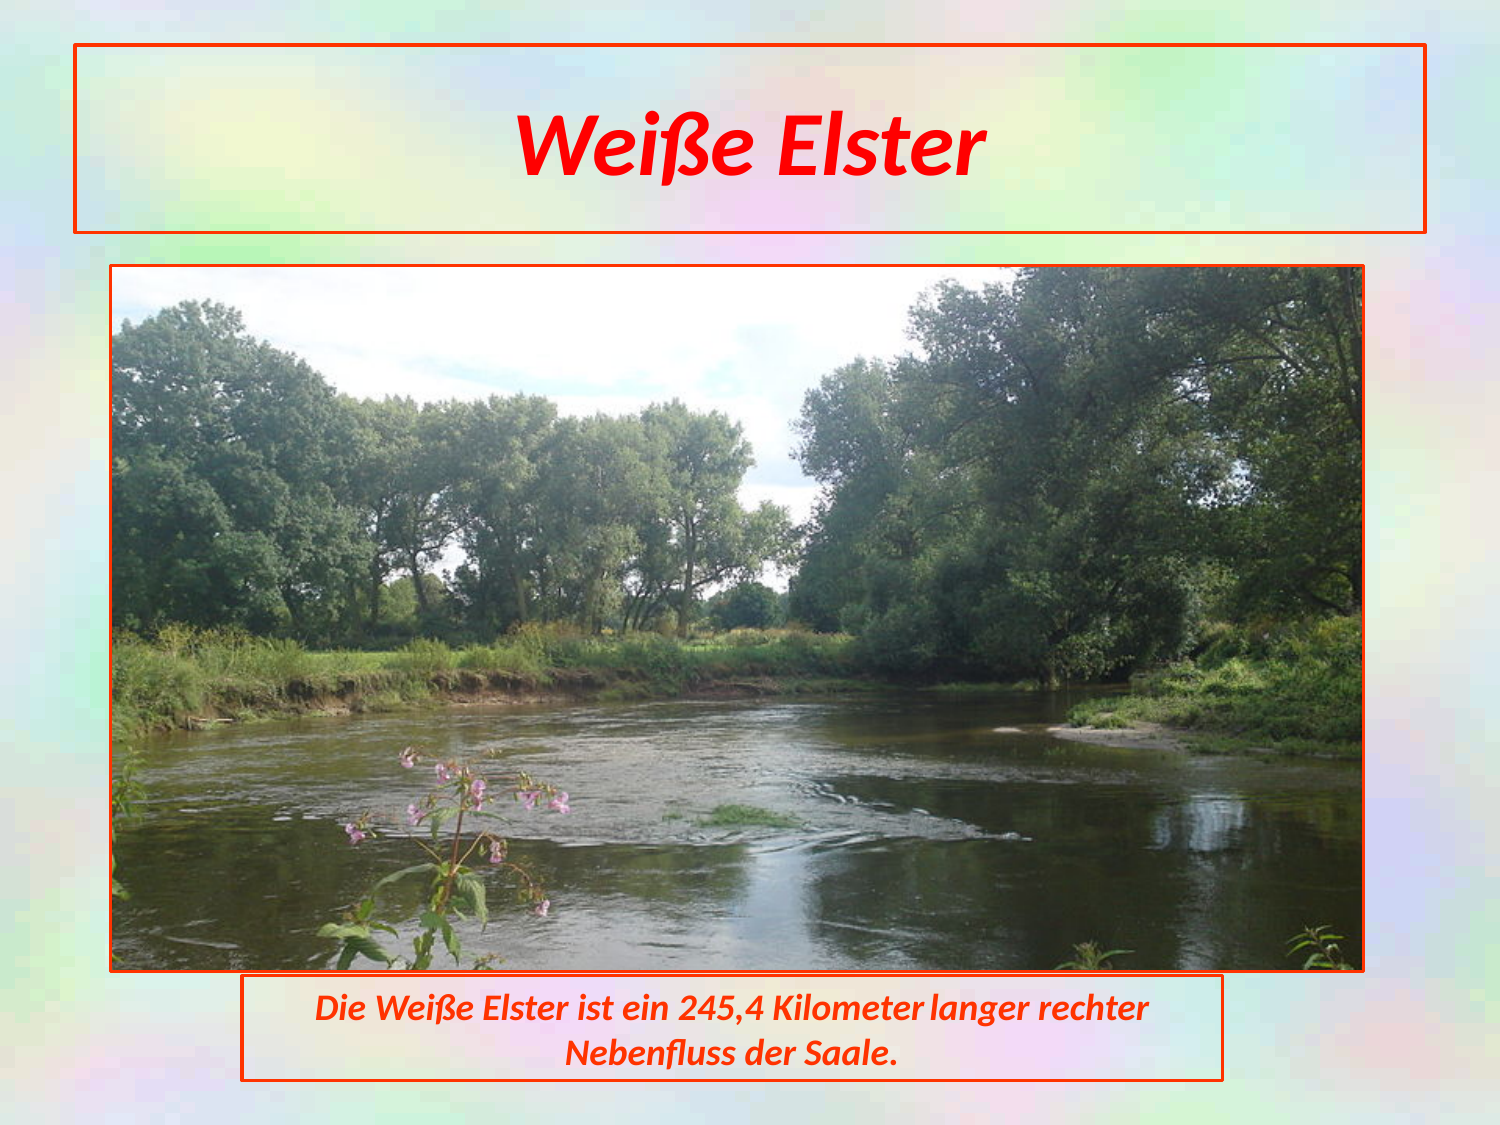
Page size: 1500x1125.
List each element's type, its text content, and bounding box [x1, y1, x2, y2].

picture [0, 0, 1500, 1125]
text_box Die Weiße Elster ist ein 245,4 Kilometer langer rechter Nebenfluss der Saale. [242, 979, 1223, 1081]
title Weiße Elster [75, 45, 1425, 233]
